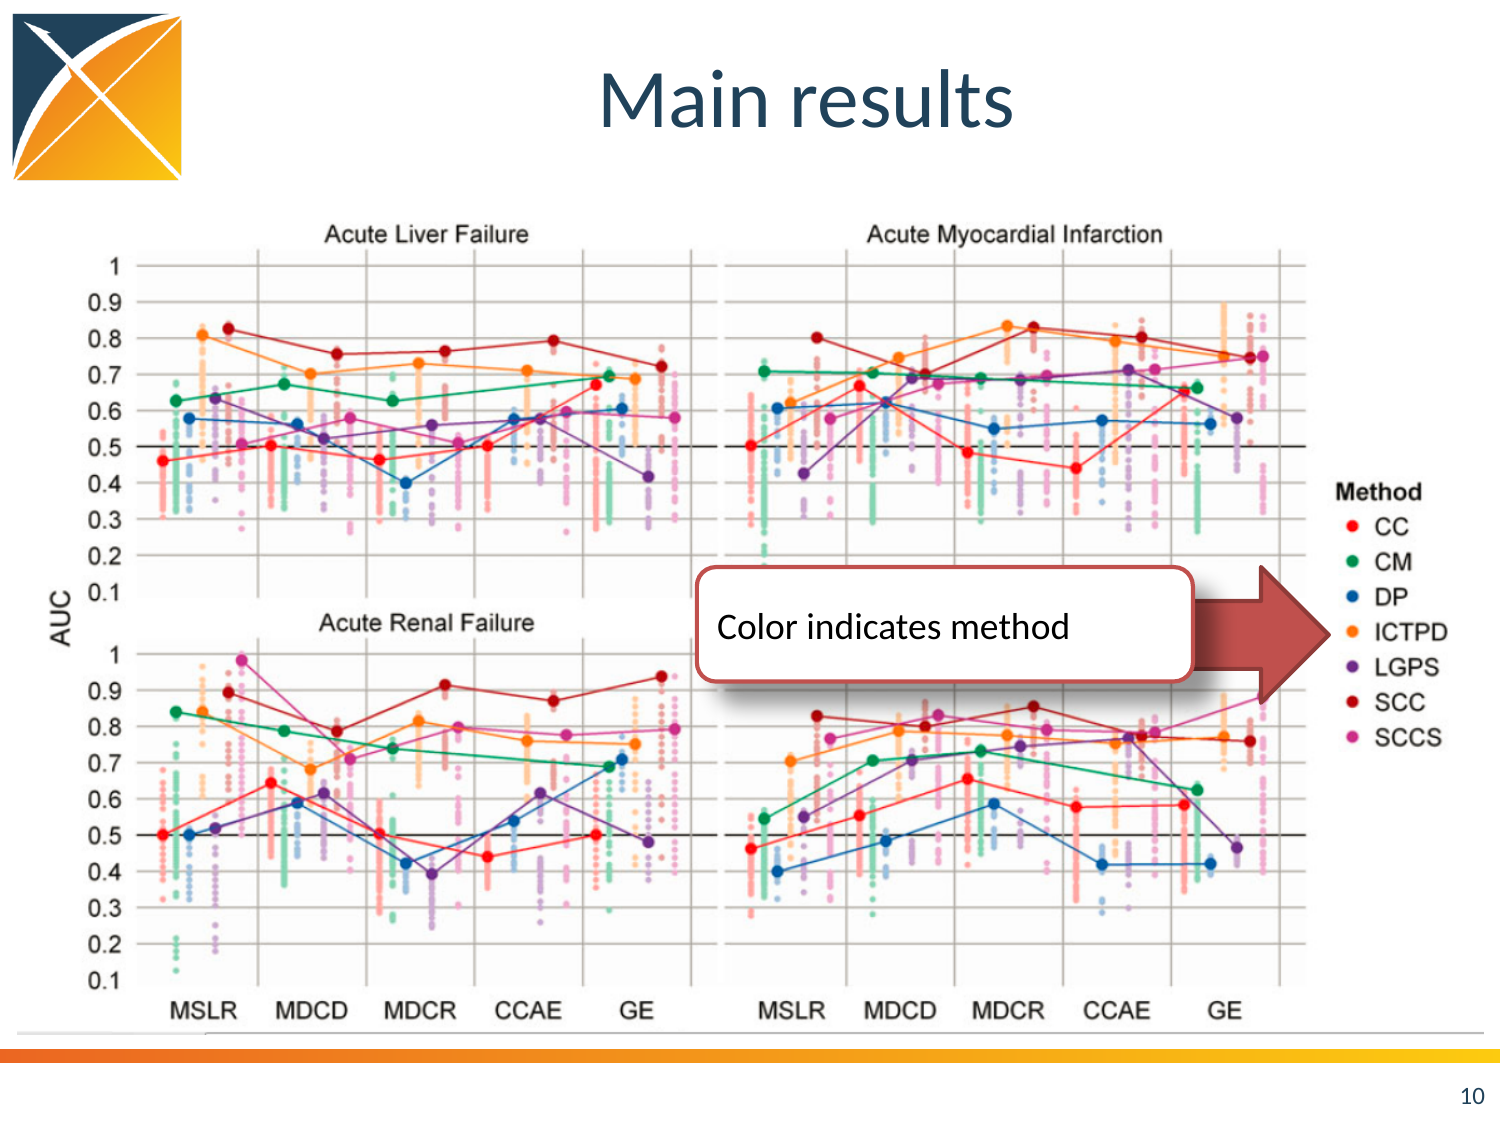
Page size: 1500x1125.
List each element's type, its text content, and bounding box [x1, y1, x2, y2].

slide_number 10 [1149, 1065, 1500, 1125]
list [17, 201, 1485, 1036]
title Main results [187, 24, 1425, 163]
picture [0, 0, 206, 200]
